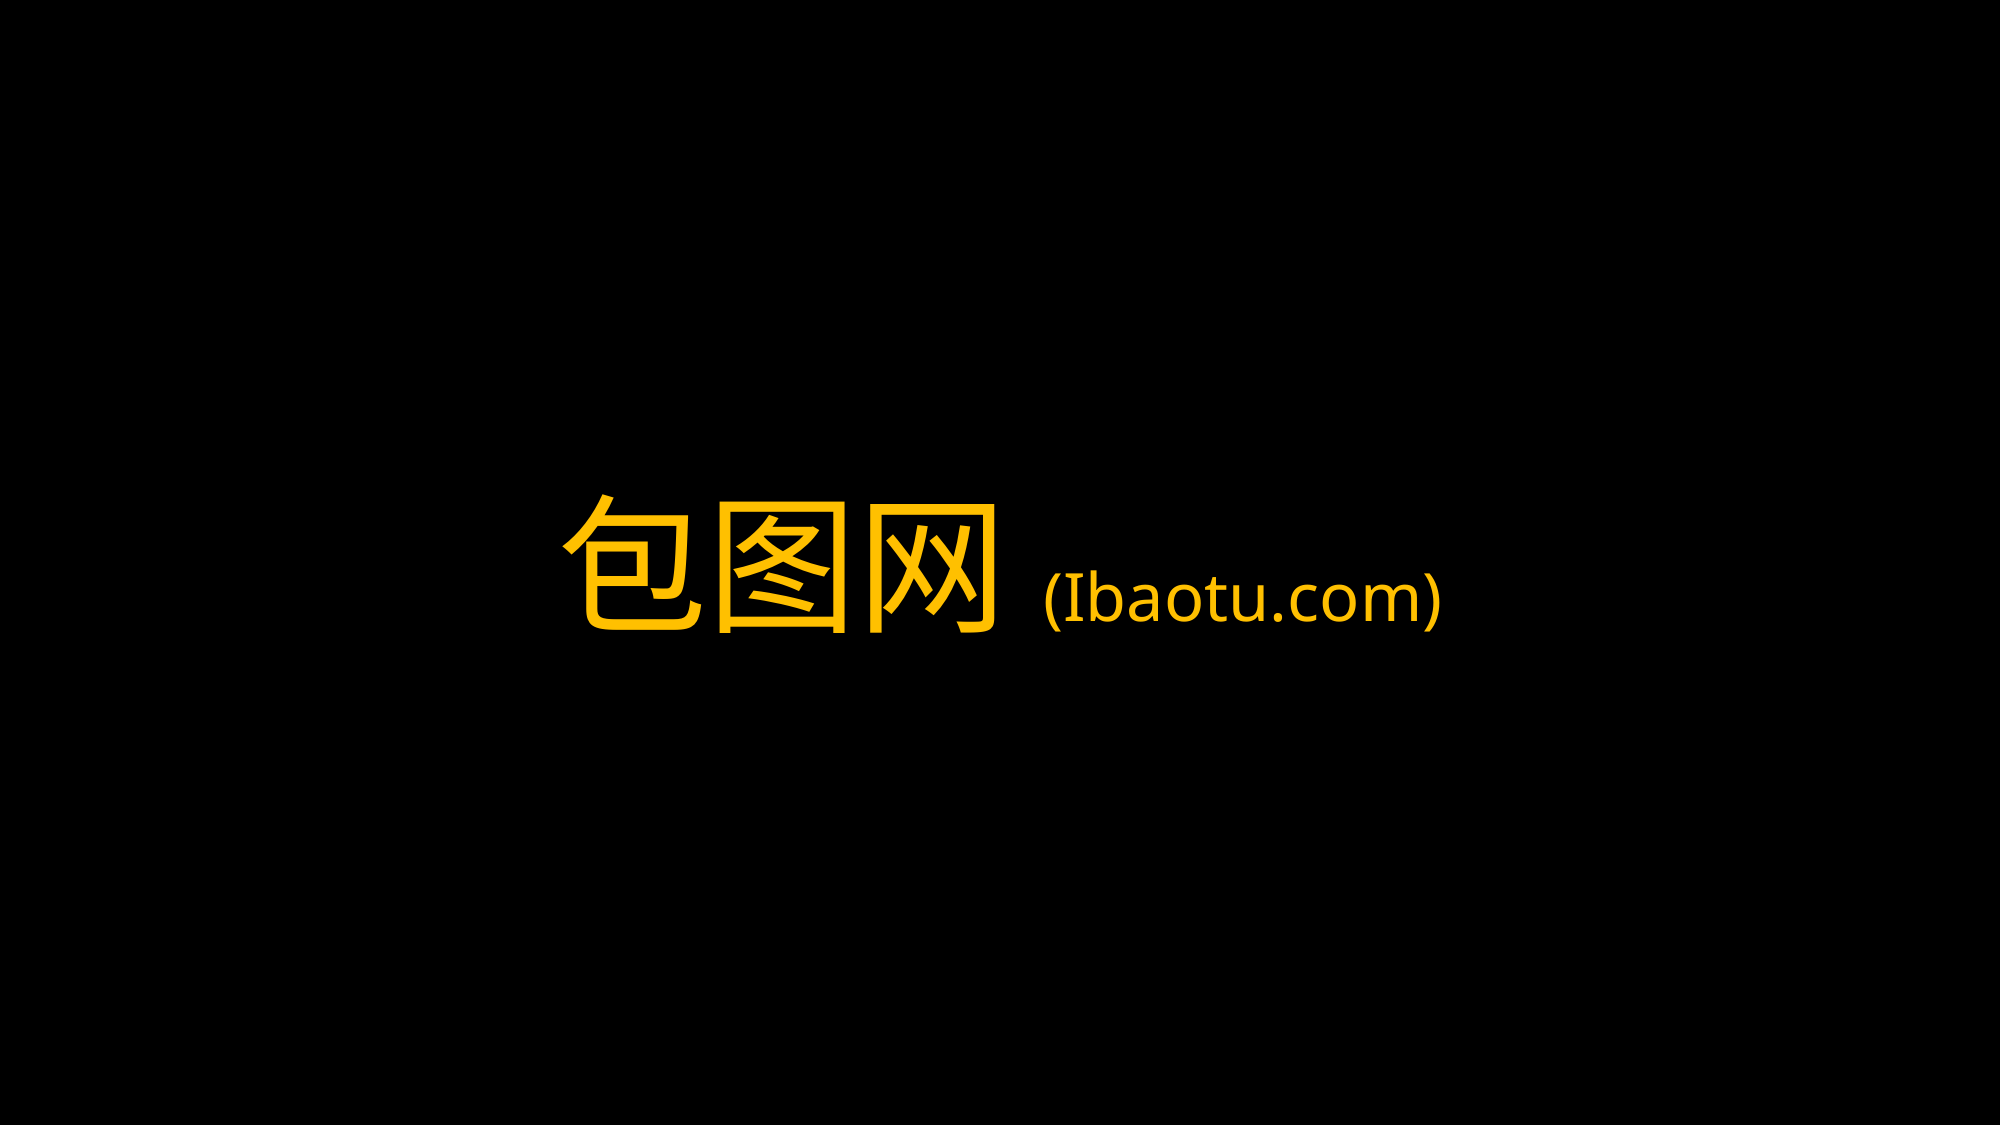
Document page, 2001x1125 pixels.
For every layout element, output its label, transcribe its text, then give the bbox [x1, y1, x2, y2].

text_box 包图网(Ibaotu.com) [500, 463, 1500, 659]
